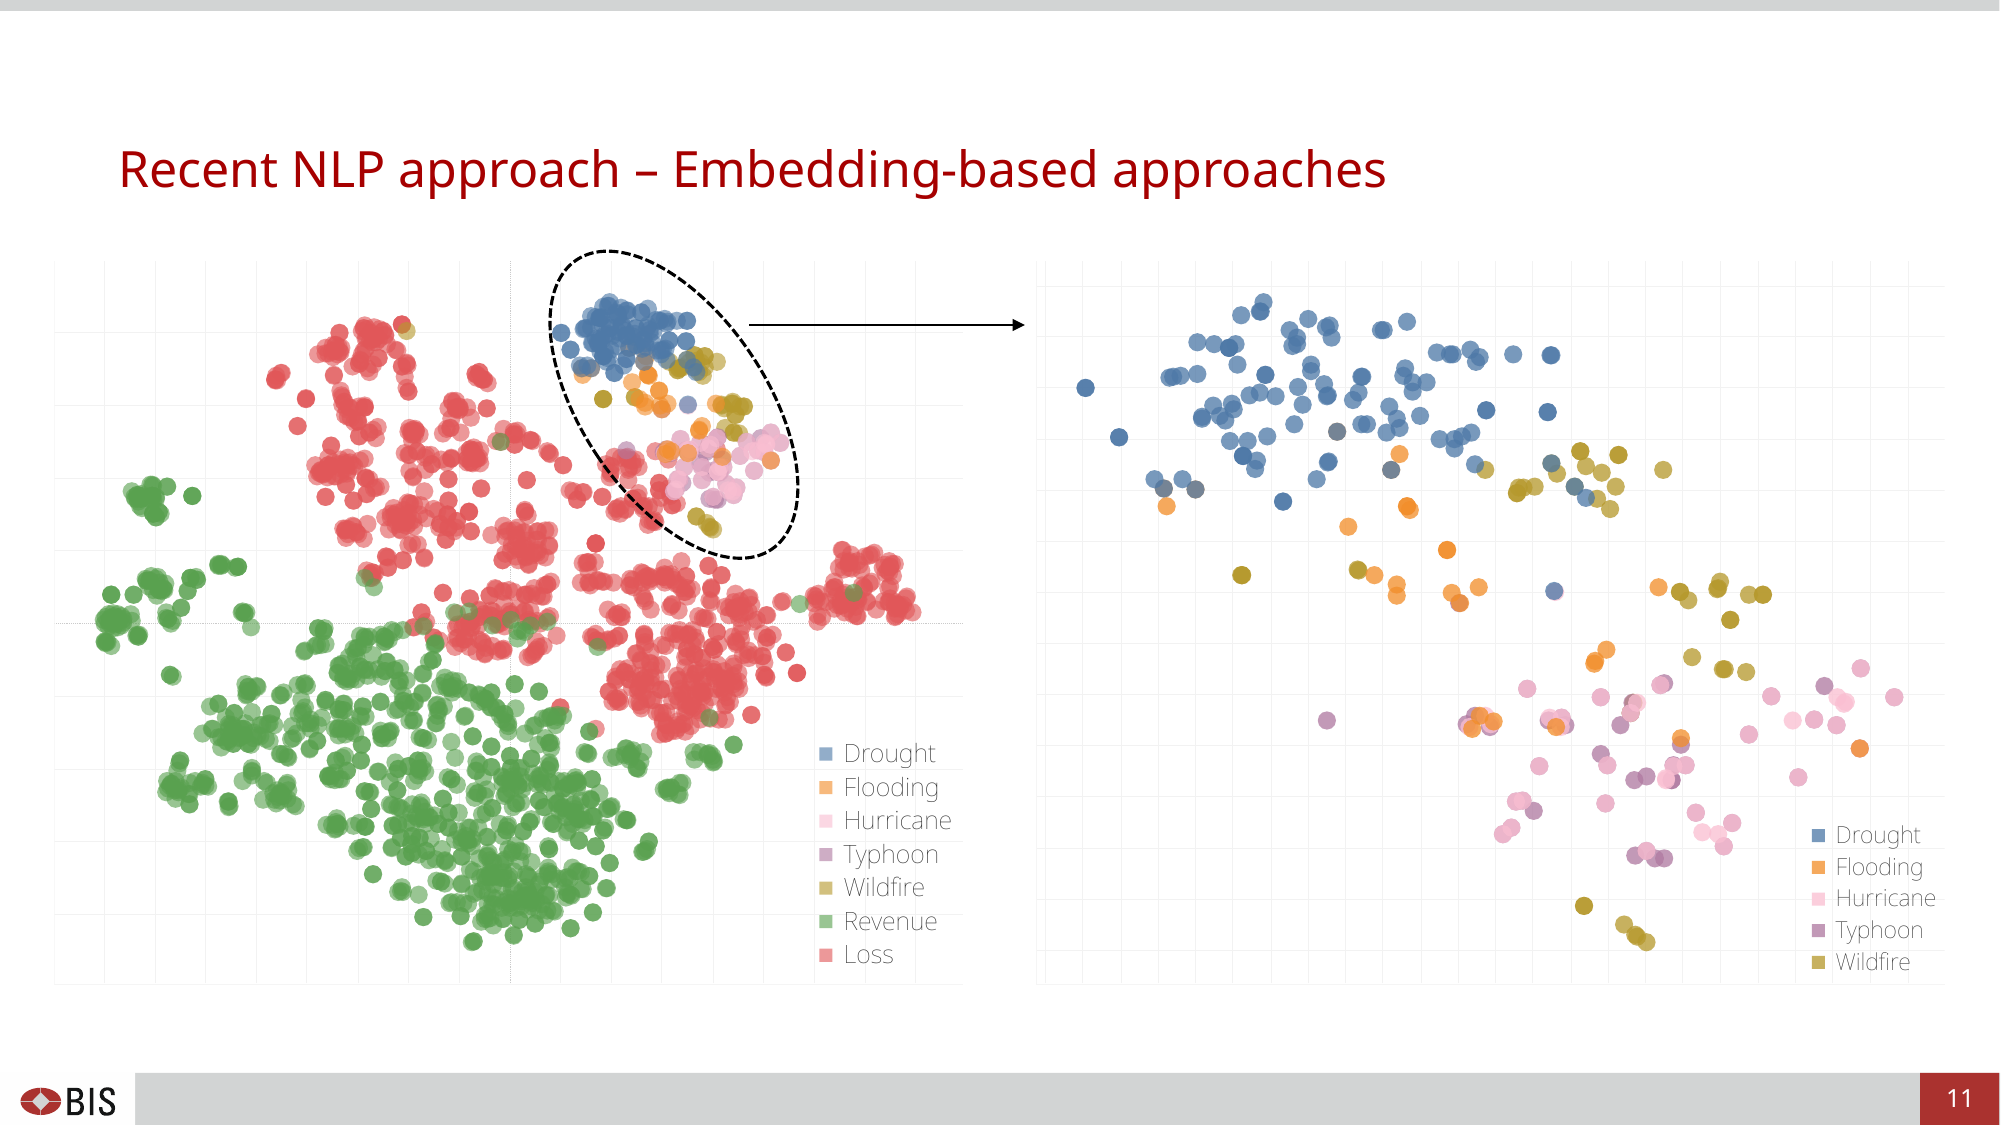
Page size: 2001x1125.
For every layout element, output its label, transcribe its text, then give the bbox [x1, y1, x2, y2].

slide_number 11 [1921, 1074, 2000, 1125]
picture [42, 249, 976, 996]
picture [1024, 249, 1957, 996]
title Recent NLP approach – Embedding-based approaches [118, 137, 1863, 214]
